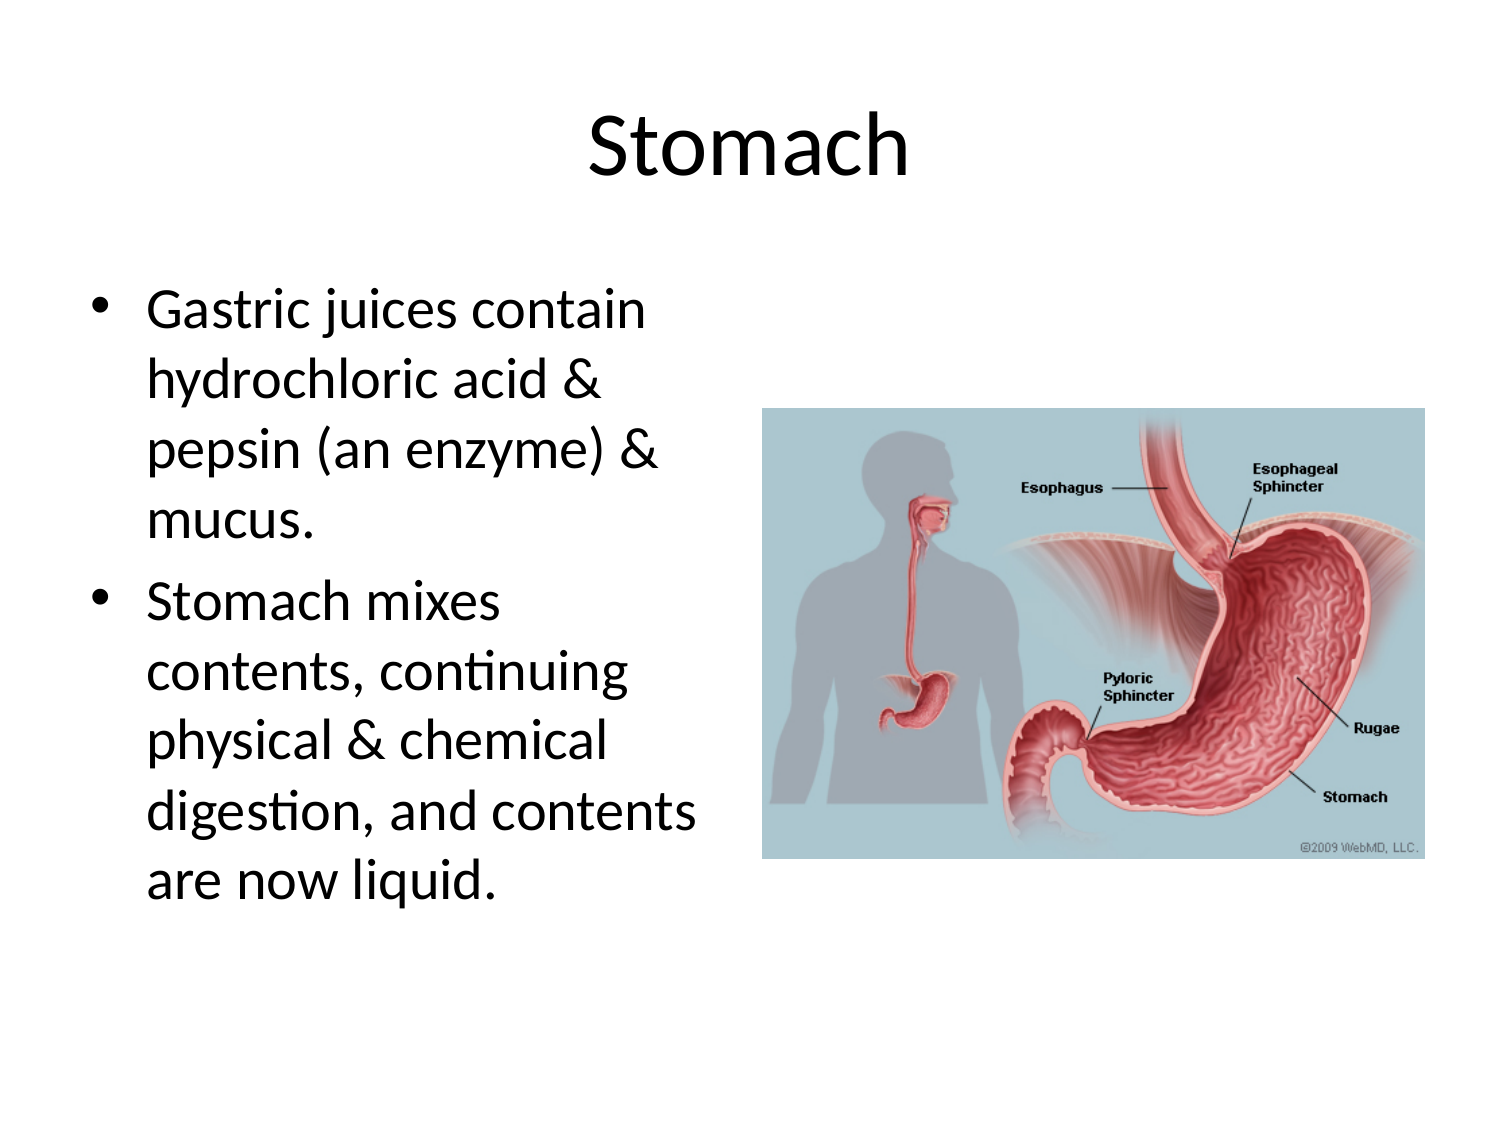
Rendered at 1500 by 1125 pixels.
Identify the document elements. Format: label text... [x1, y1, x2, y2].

title Stomach [75, 45, 1425, 233]
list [762, 262, 1426, 1006]
list Gastric juices contain hydrochloric acid & pepsin (an enzyme) & mucus. Stomach mixes contents, continuing physical & chemical digestion, and contents are now liquid. [75, 262, 738, 1005]
